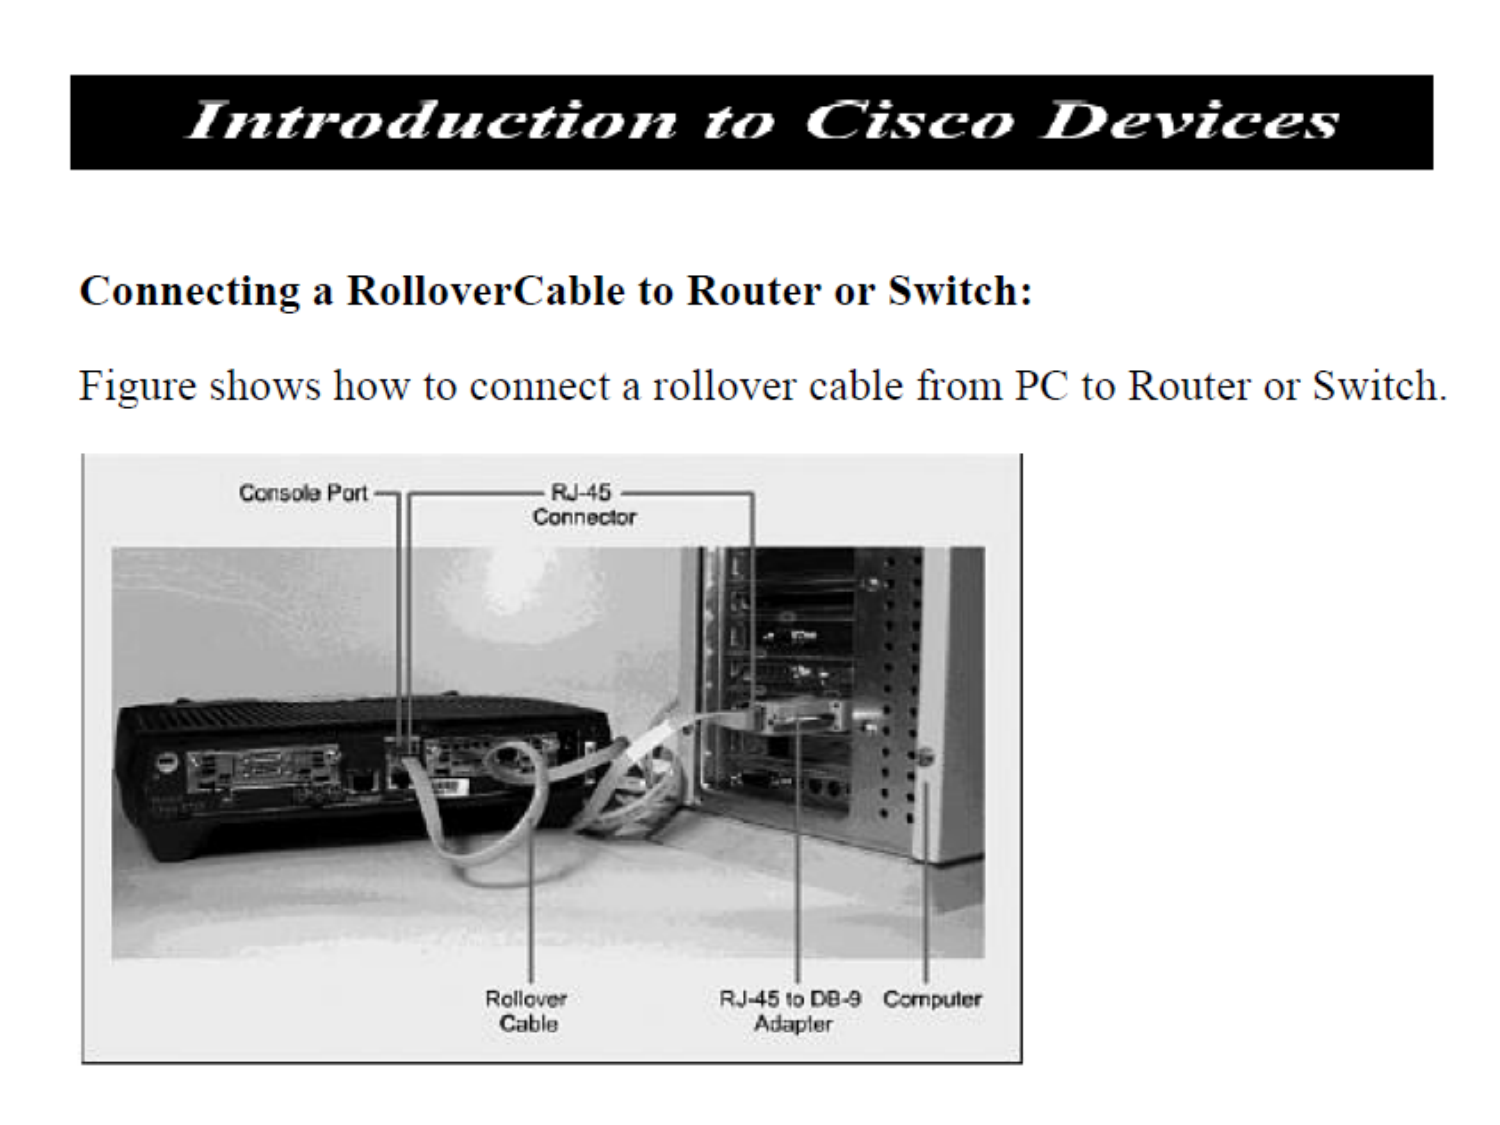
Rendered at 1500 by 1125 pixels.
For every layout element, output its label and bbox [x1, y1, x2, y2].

picture [62, 44, 1452, 176]
list [62, 262, 1463, 1088]
